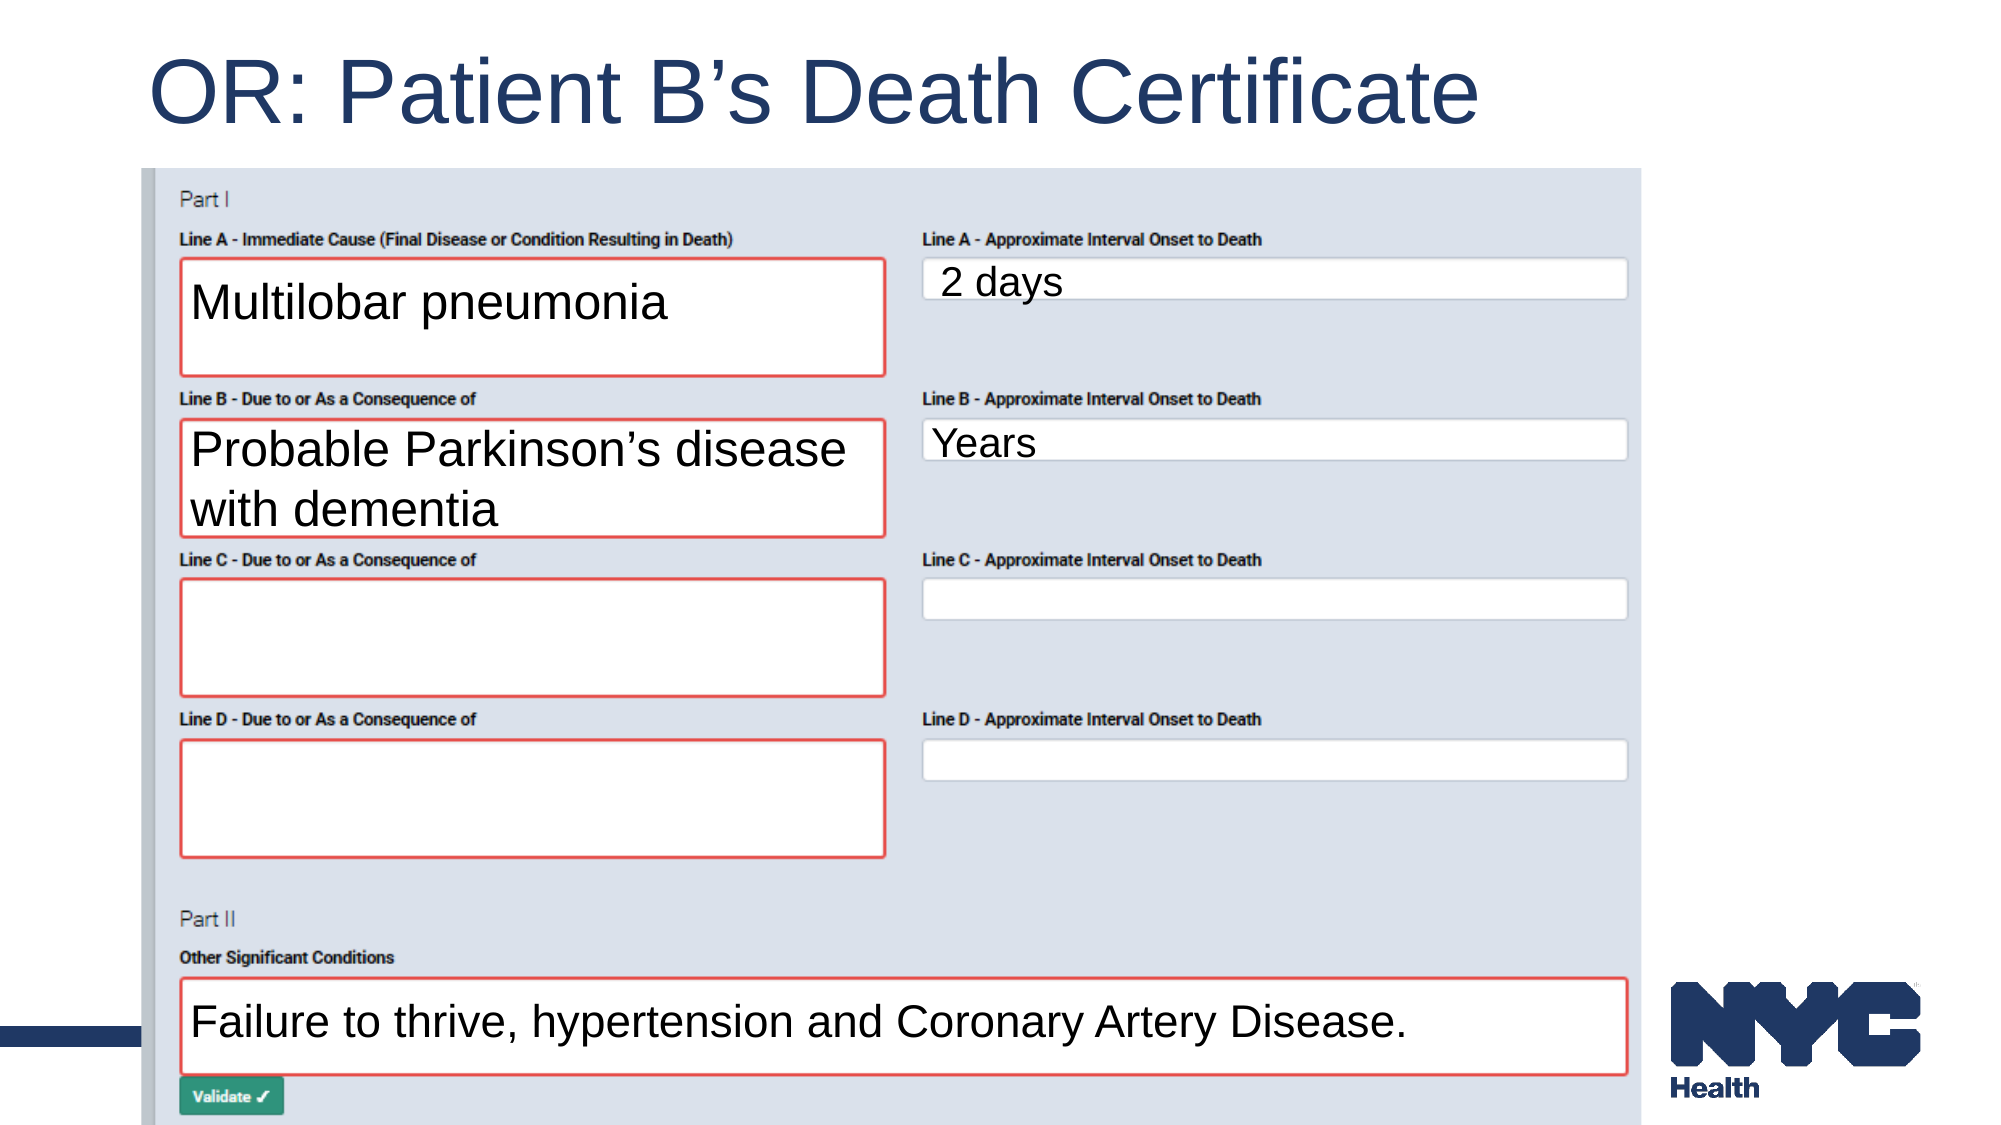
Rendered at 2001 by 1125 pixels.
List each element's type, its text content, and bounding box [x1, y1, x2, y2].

picture [1671, 982, 1921, 1098]
title OR: Patient B’s Death Certificate [141, 48, 1942, 236]
picture [140, 167, 1642, 1125]
